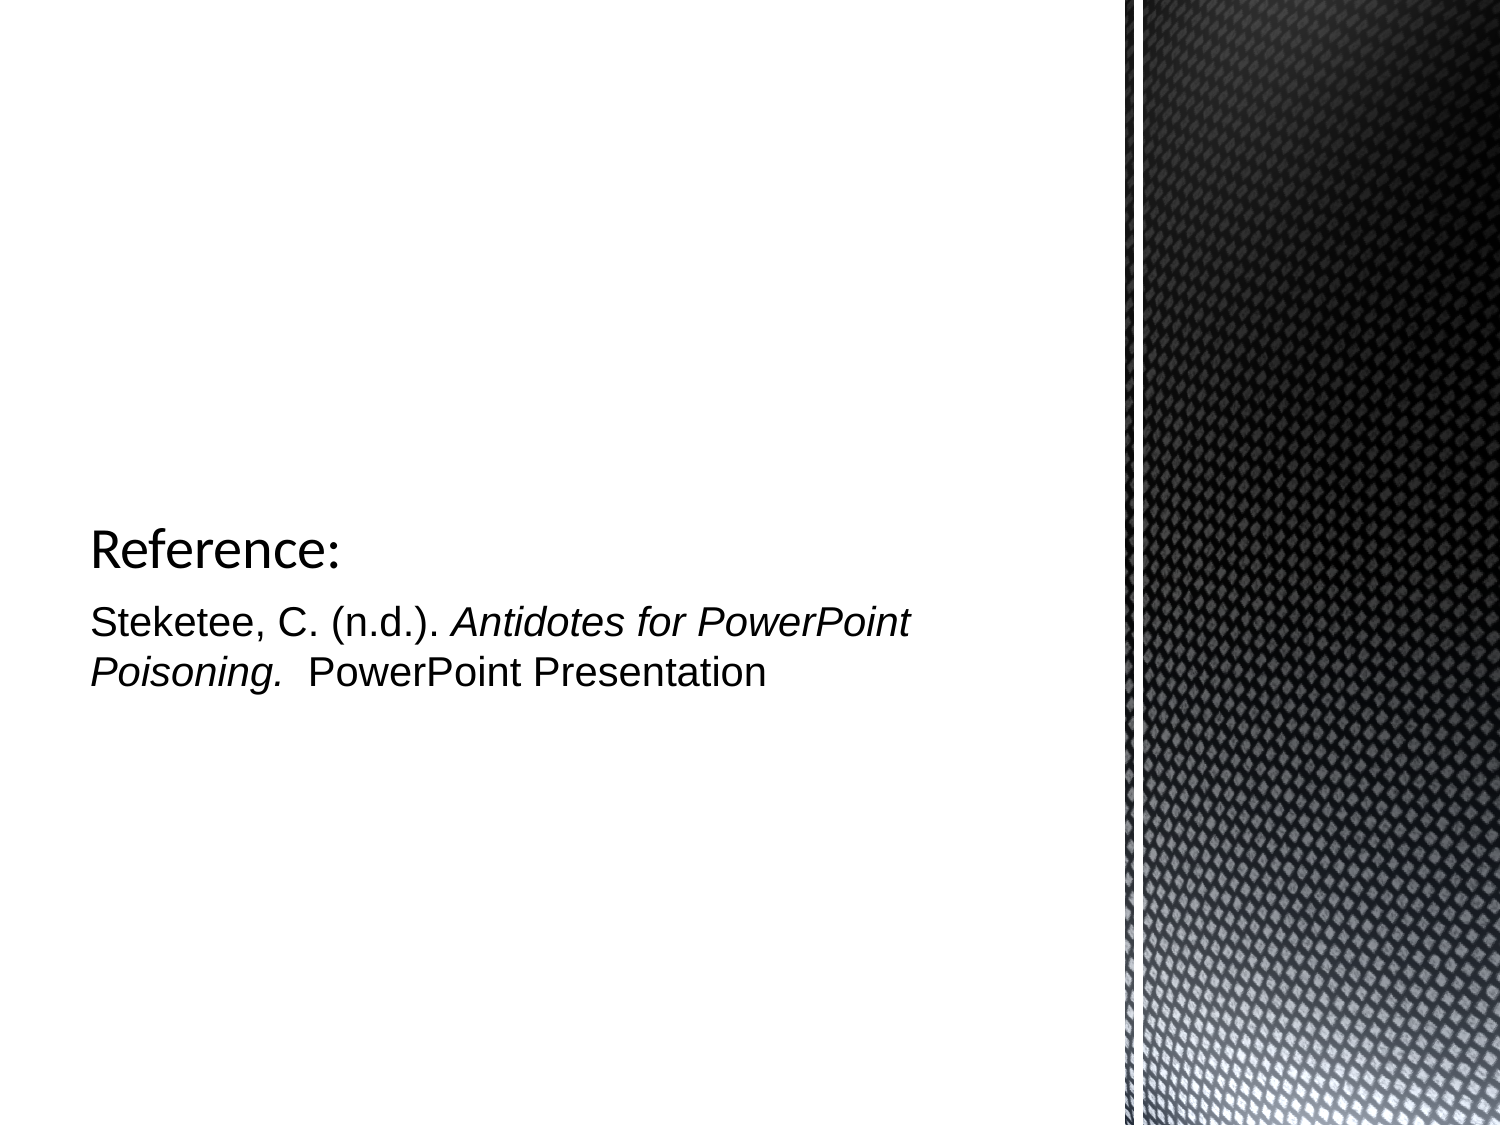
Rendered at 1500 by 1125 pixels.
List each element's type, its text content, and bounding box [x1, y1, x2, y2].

list Steketee, C. (n.d.). Antidotes for PowerPoint Poisoning. PowerPoint Presentation [75, 587, 939, 827]
picture [1125, 0, 1500, 1125]
title Reference: [75, 299, 600, 587]
